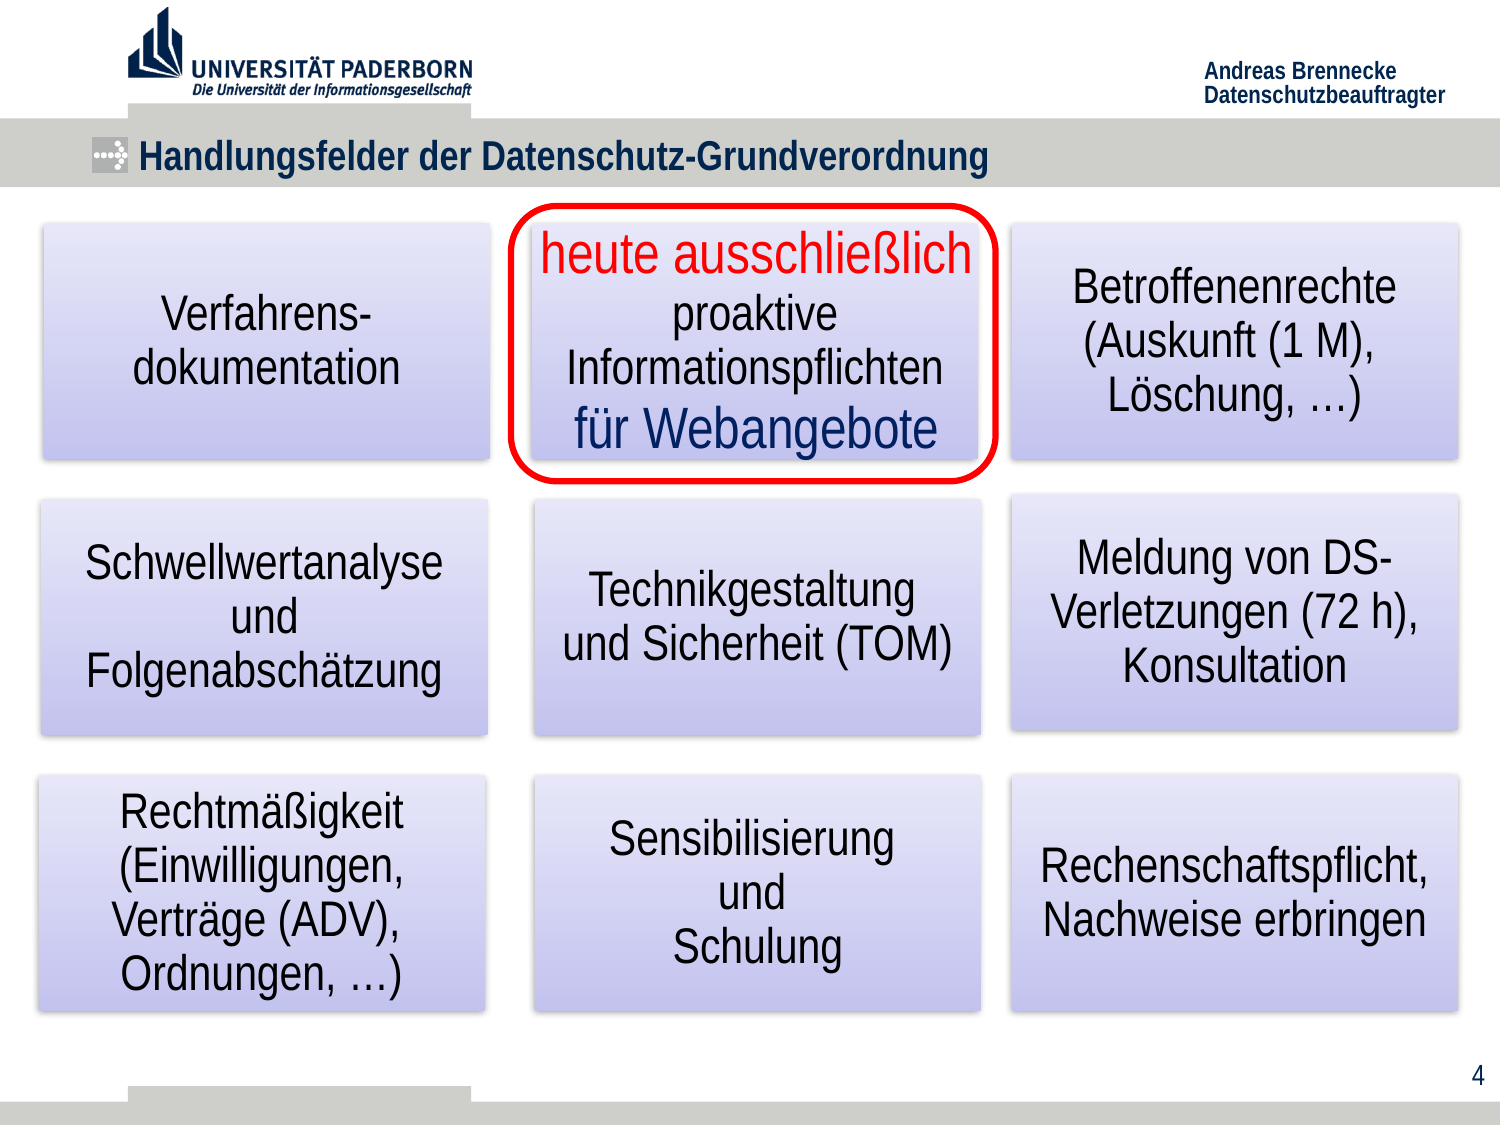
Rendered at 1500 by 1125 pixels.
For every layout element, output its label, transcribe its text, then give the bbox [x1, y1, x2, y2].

slide_number 4 [1167, 1048, 1500, 1114]
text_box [38, 207, 1459, 1028]
title Handlungsfelder der Datenschutz-Grundverordnung [123, 122, 1430, 186]
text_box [510, 205, 996, 482]
picture [128, 7, 472, 98]
